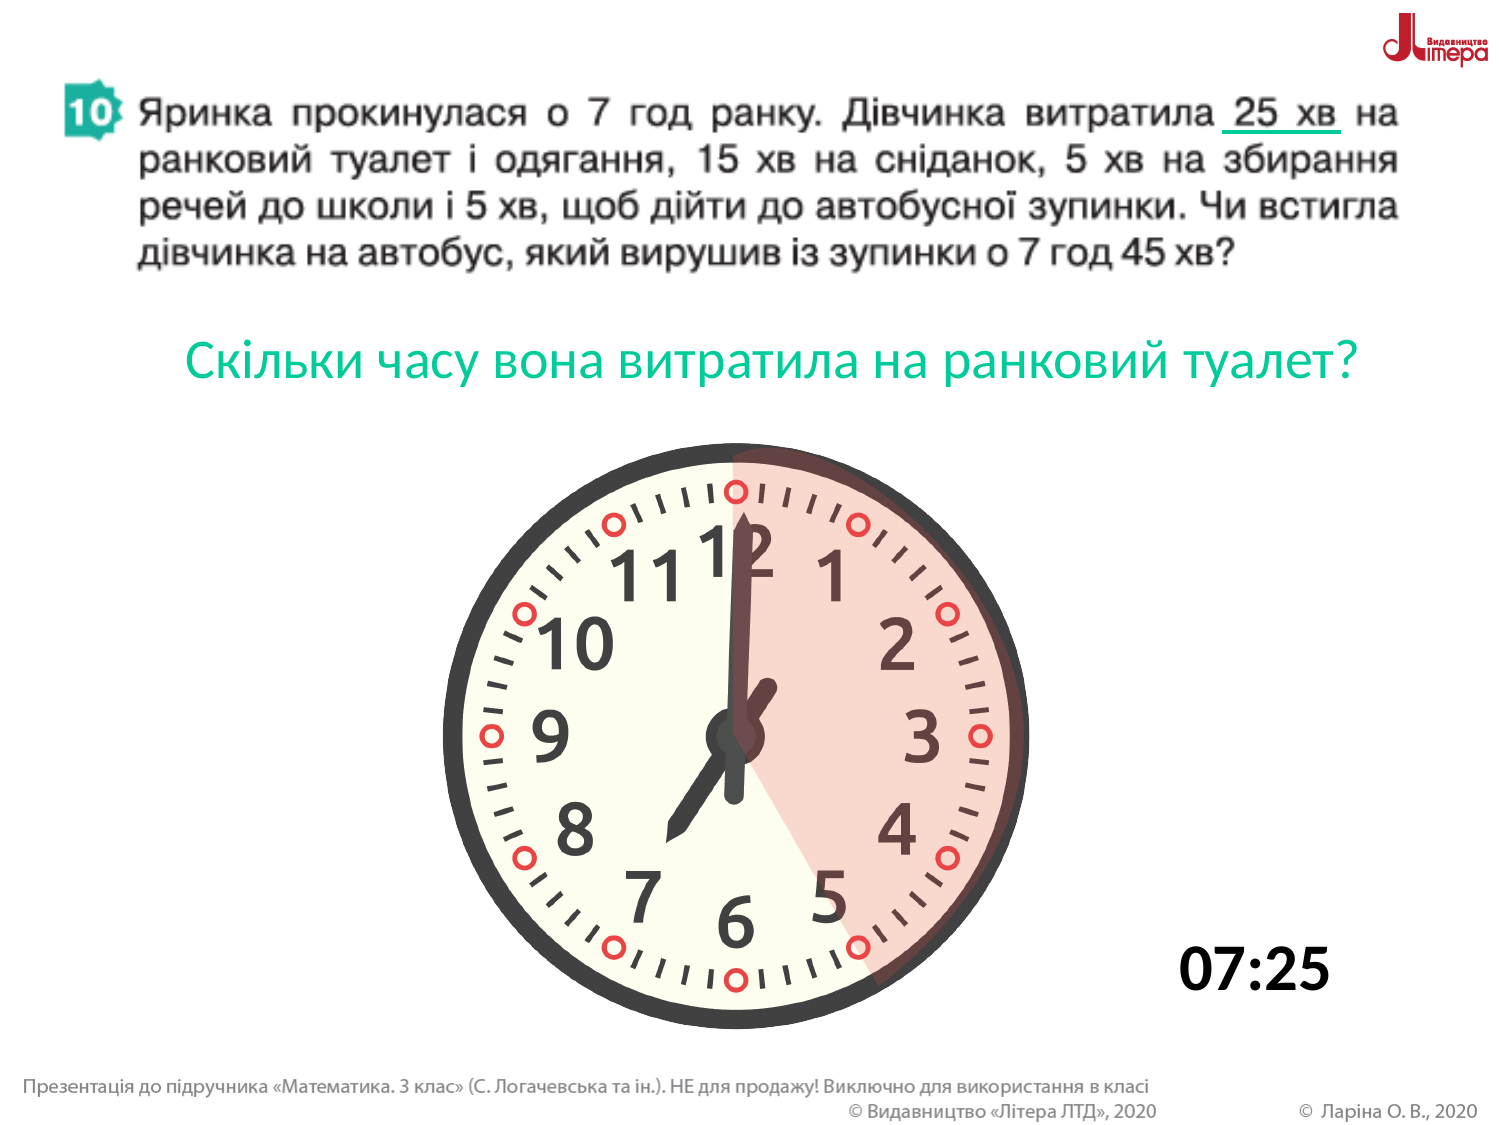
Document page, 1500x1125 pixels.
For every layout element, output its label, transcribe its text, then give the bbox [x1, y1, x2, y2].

picture [0, 0, 1500, 1125]
text_box Скільки часу вона витратила на ранковий туалет? [76, 290, 1471, 421]
text_box 07:25 [1164, 916, 1348, 1012]
